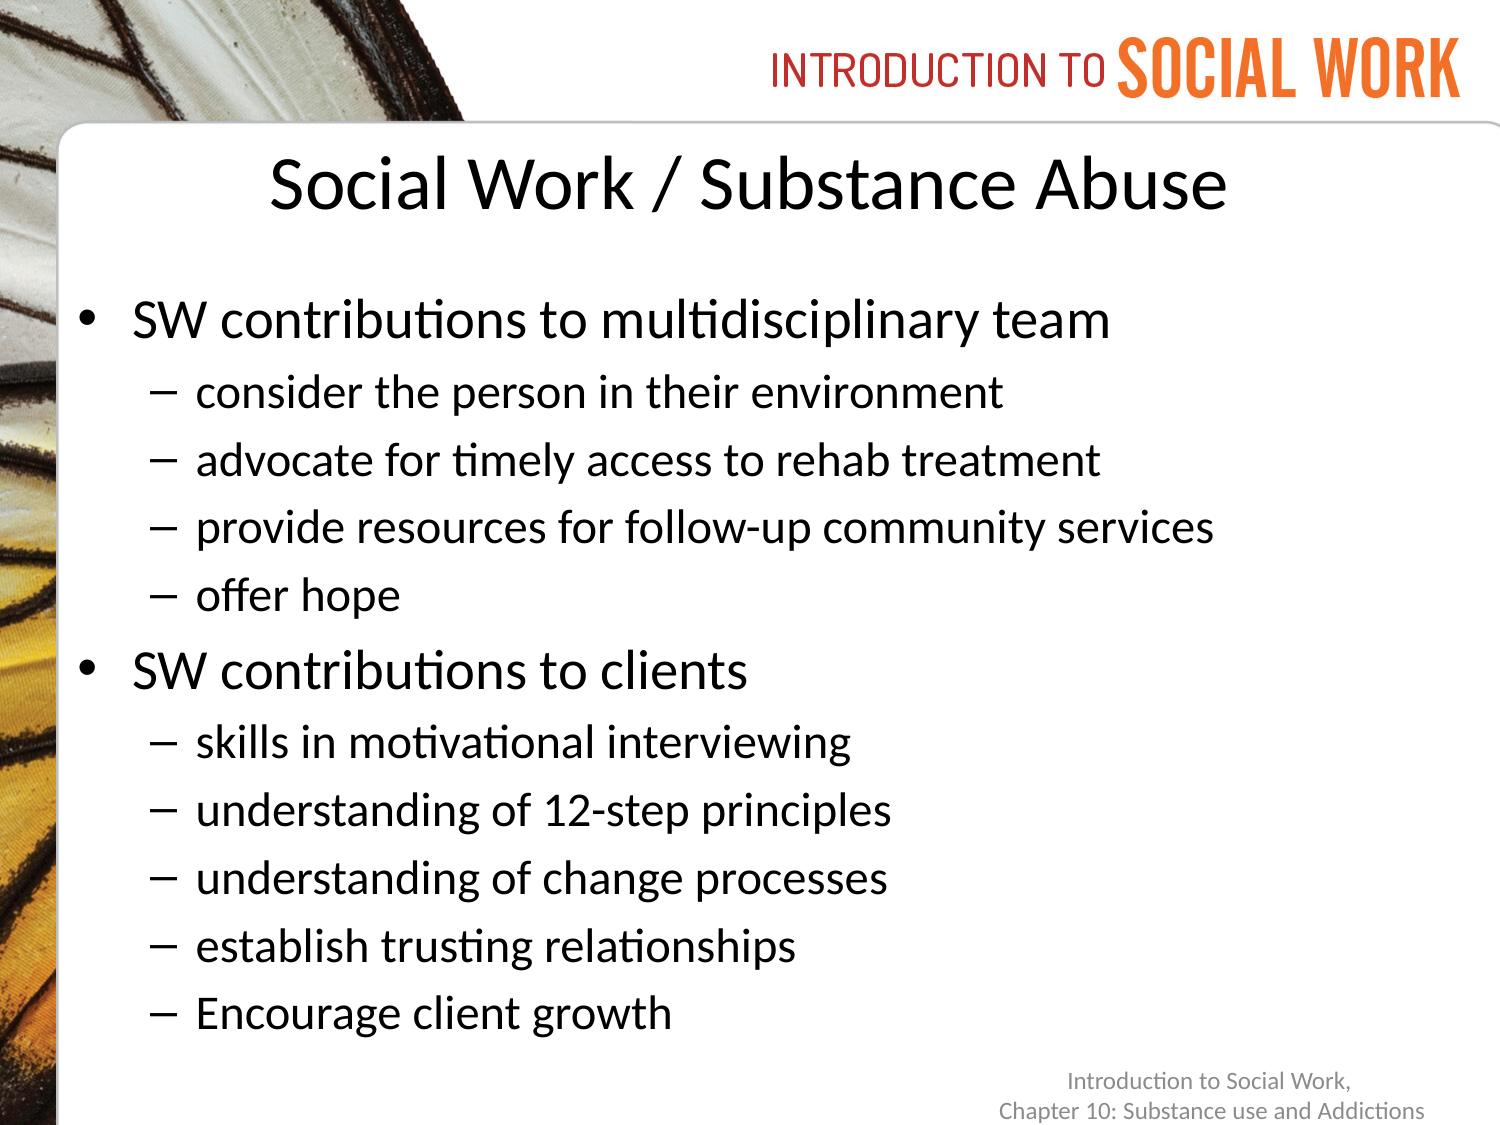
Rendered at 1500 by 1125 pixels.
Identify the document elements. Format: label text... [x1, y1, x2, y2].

list SW contributions to multidisciplinary team consider the person in their environment advocate for timely access to rehab treatment provide resources for follow-up community services offer hope SW contributions to clients skills in motivational interviewing understanding of 12-step principles understanding of change processes establish trusting relationships Encourage client growth [62, 275, 1500, 1050]
footer Introduction to Social Work, Chapter 10: Substance use and Addictions [950, 1065, 1475, 1125]
picture [0, 0, 1500, 1125]
title Social Work / Substance Abuse [75, 125, 1425, 233]
